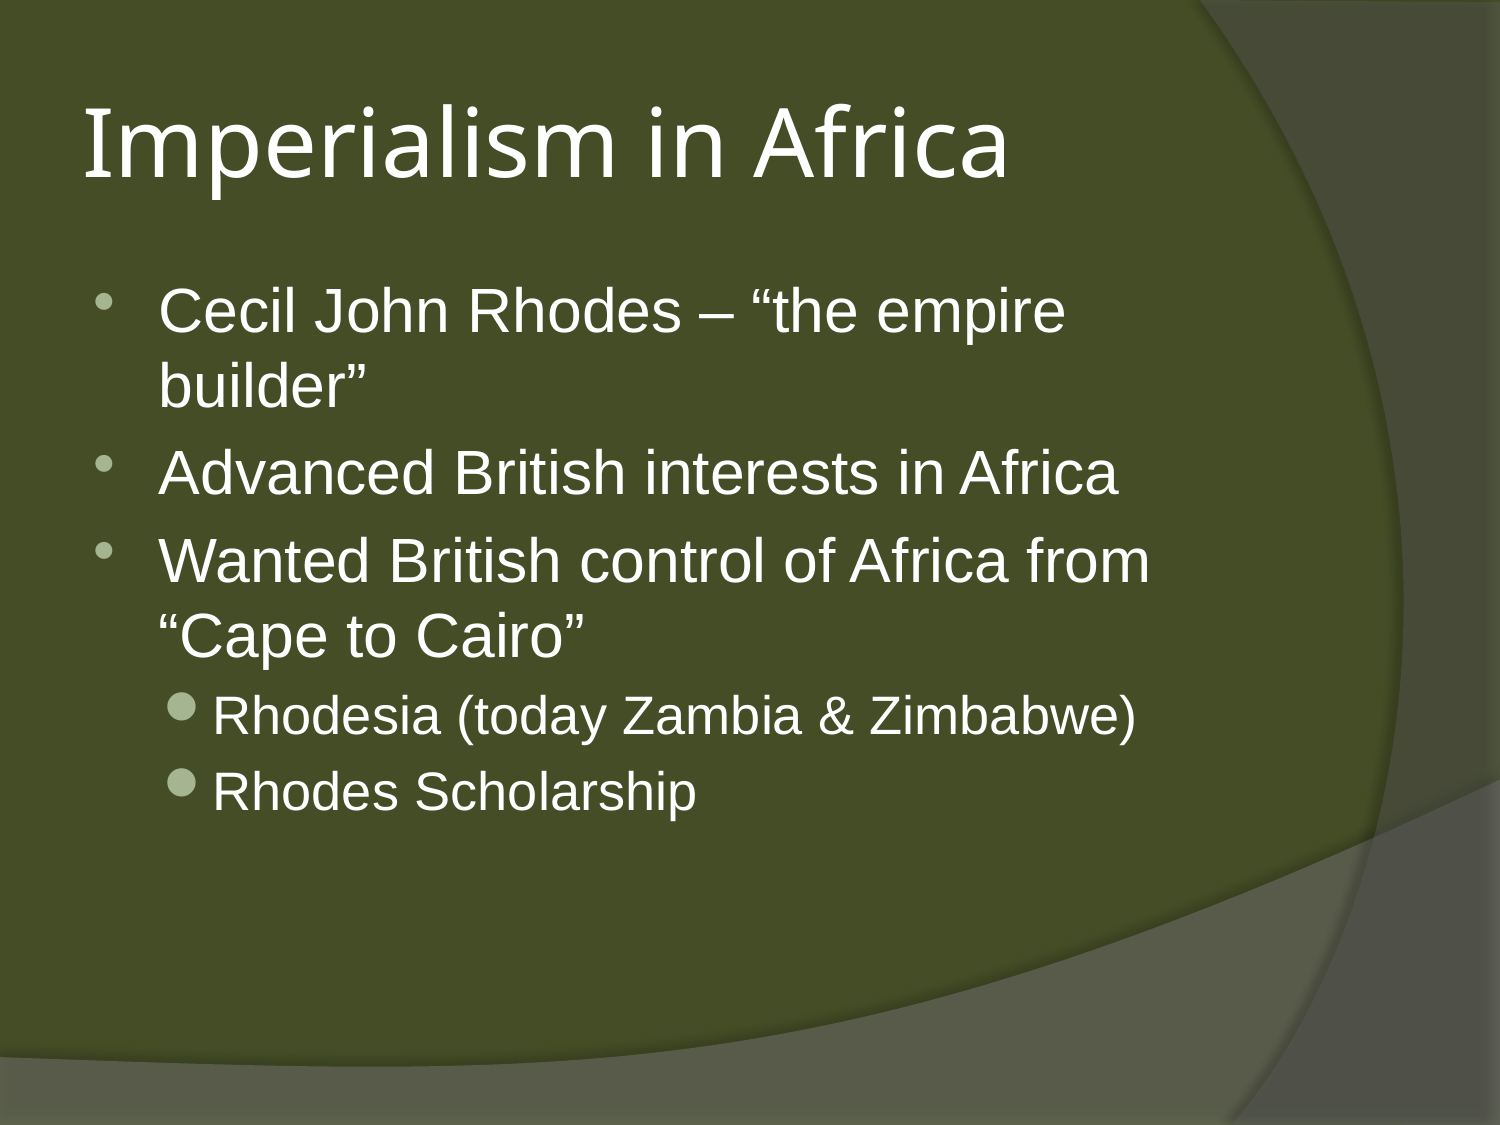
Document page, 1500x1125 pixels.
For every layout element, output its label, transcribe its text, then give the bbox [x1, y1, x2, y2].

list Cecil John Rhodes – “the empire builder” Advanced British interests in Africa Wanted British control of Africa from “Cape to Cairo” Rhodesia (today Zambia & Zimbabwe) Rhodes Scholarship [75, 262, 1300, 1005]
title Imperialism in Africa [75, 45, 1300, 233]
